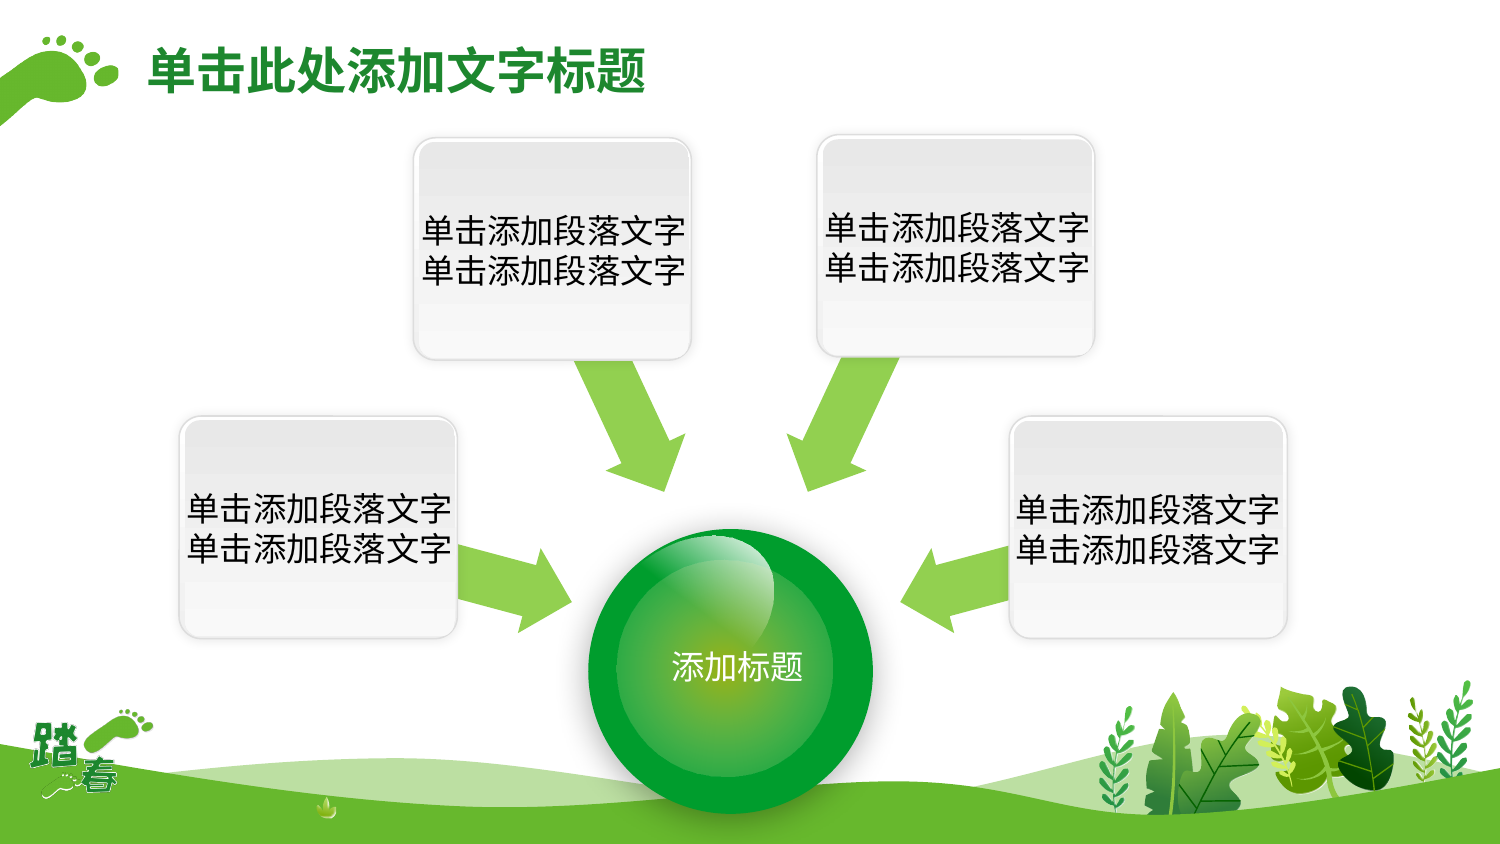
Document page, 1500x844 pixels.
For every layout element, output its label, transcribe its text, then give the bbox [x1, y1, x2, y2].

text_box [900, 546, 1006, 634]
text_box [786, 362, 898, 492]
picture [29, 709, 154, 799]
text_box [413, 137, 692, 361]
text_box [816, 134, 1095, 357]
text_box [588, 528, 884, 814]
text_box 单击此处添加文字标题 [131, 31, 662, 107]
text_box [575, 365, 686, 492]
text_box [461, 545, 572, 634]
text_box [179, 416, 458, 639]
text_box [1009, 416, 1288, 639]
picture [0, 35, 119, 135]
